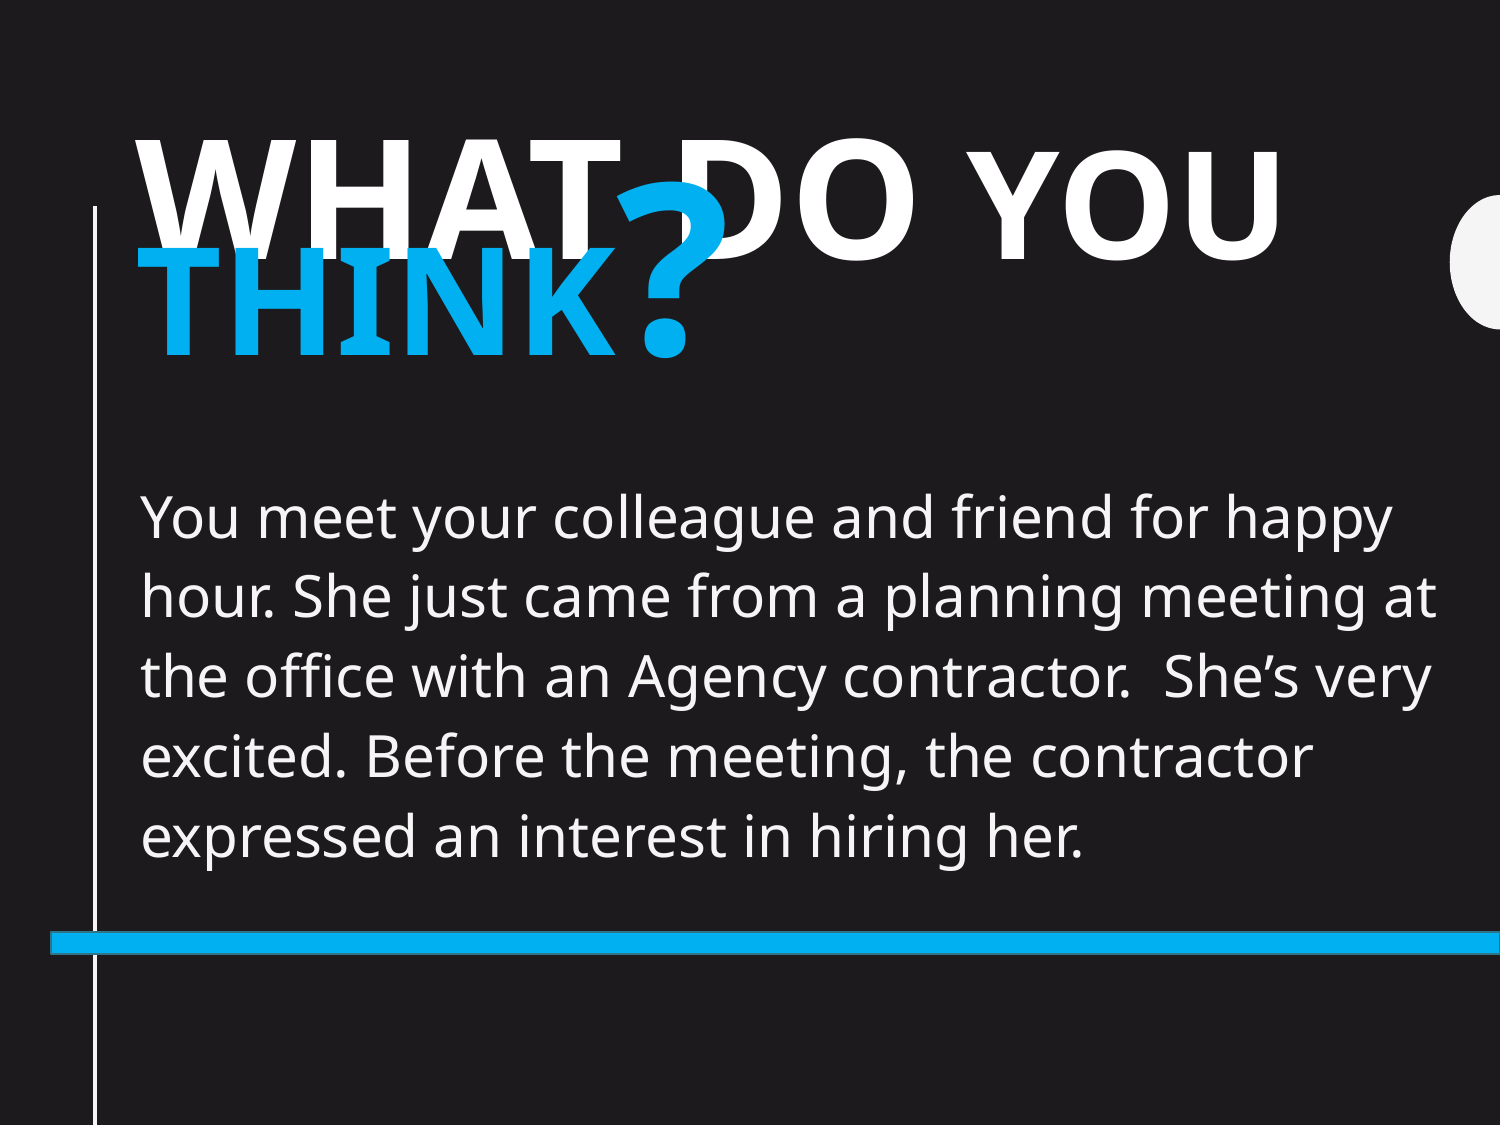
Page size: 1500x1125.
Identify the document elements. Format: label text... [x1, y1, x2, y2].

title What do you Think? [120, 174, 1500, 626]
subtitle You meet your colleague and friend for happy hour. She just came from a planning meeting at the office with an Agency contractor. She’s very excited. Before the meeting, the contractor expressed an interest in hiring her. [125, 462, 1500, 900]
text_box [50, 931, 1500, 955]
